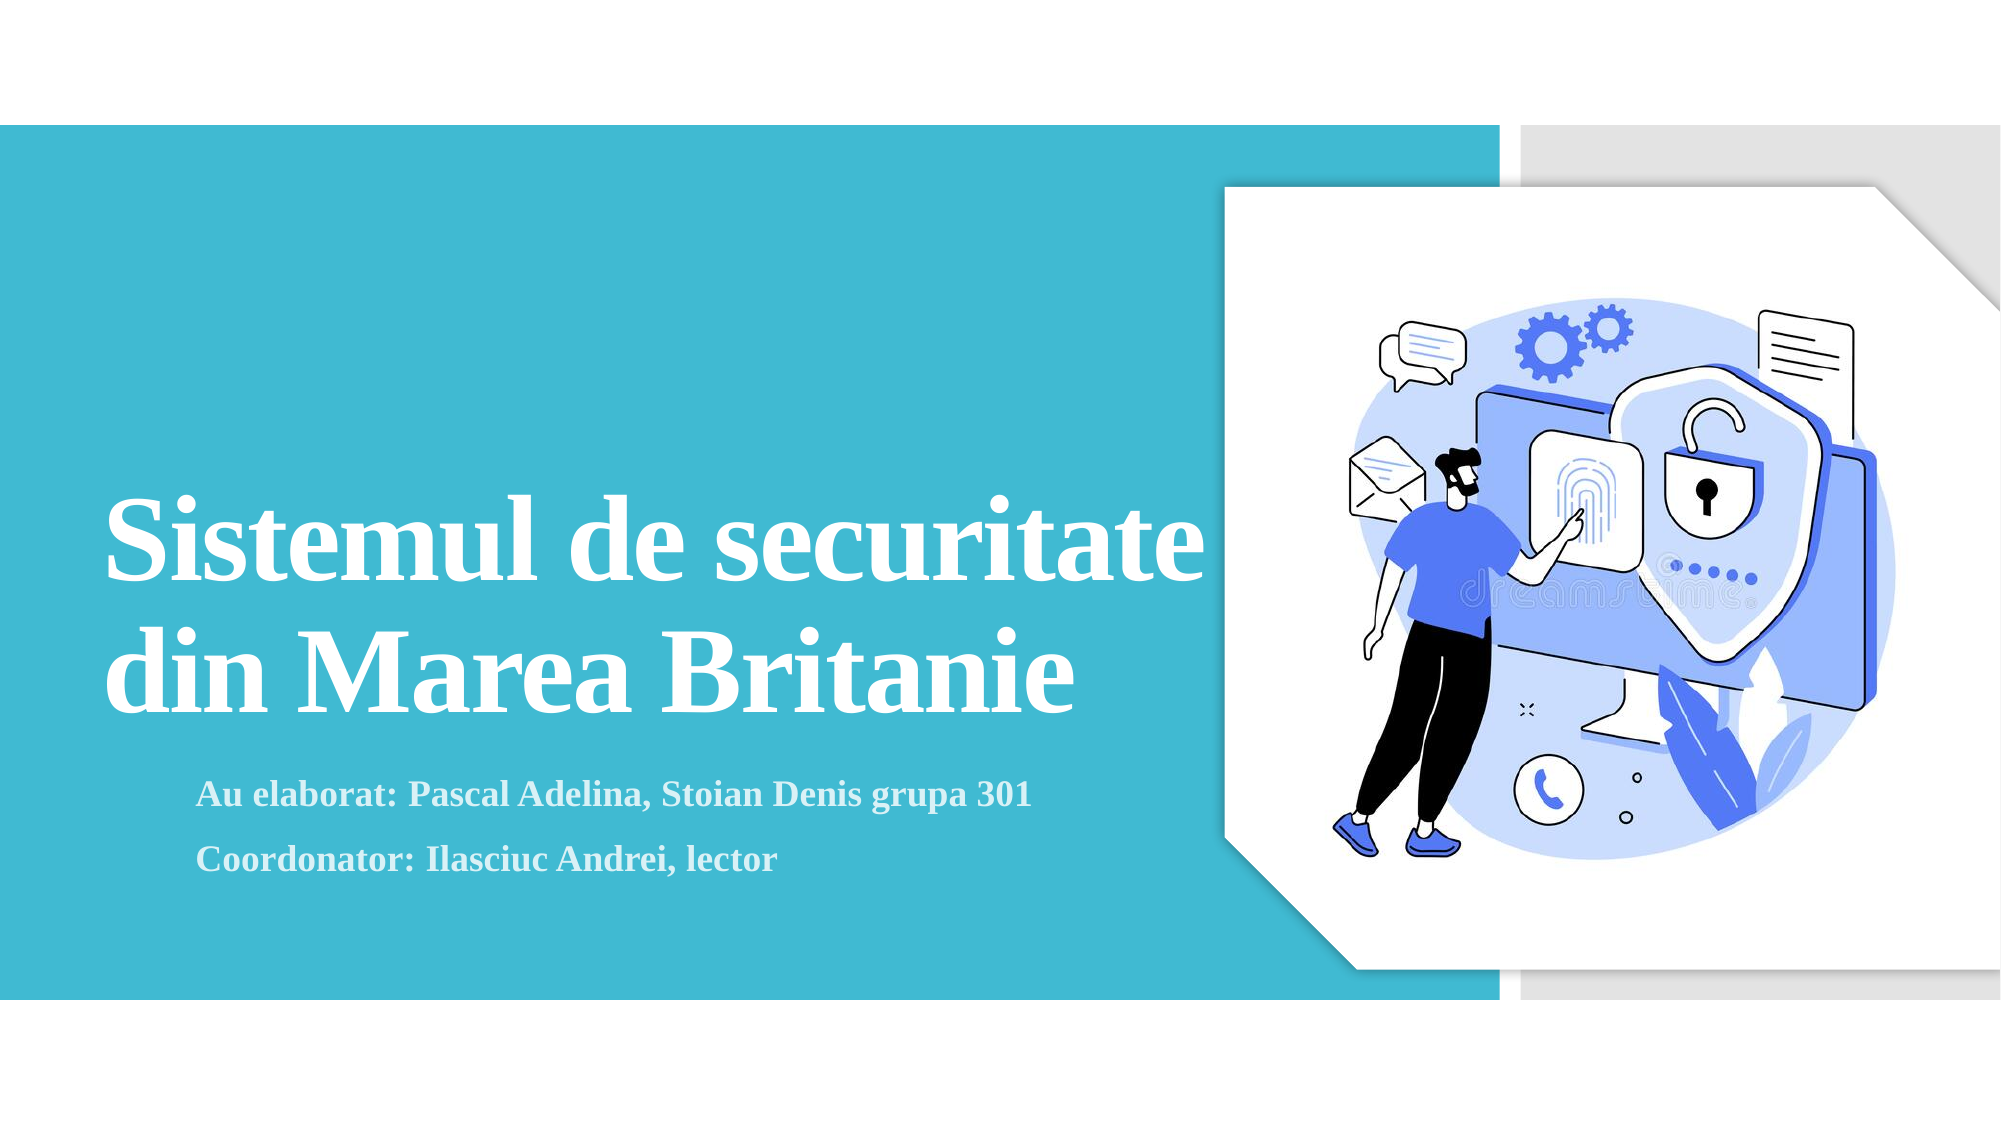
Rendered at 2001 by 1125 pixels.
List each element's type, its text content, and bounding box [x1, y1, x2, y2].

subtitle Au elaborat: Pascal Adelina, Stoian Denis grupa 301 Coordonator: Ilasciuc Andrei, lector [180, 766, 1231, 917]
picture [1231, 194, 2000, 963]
title Sistemul de securitate din Marea Britanie [87, 213, 1215, 747]
